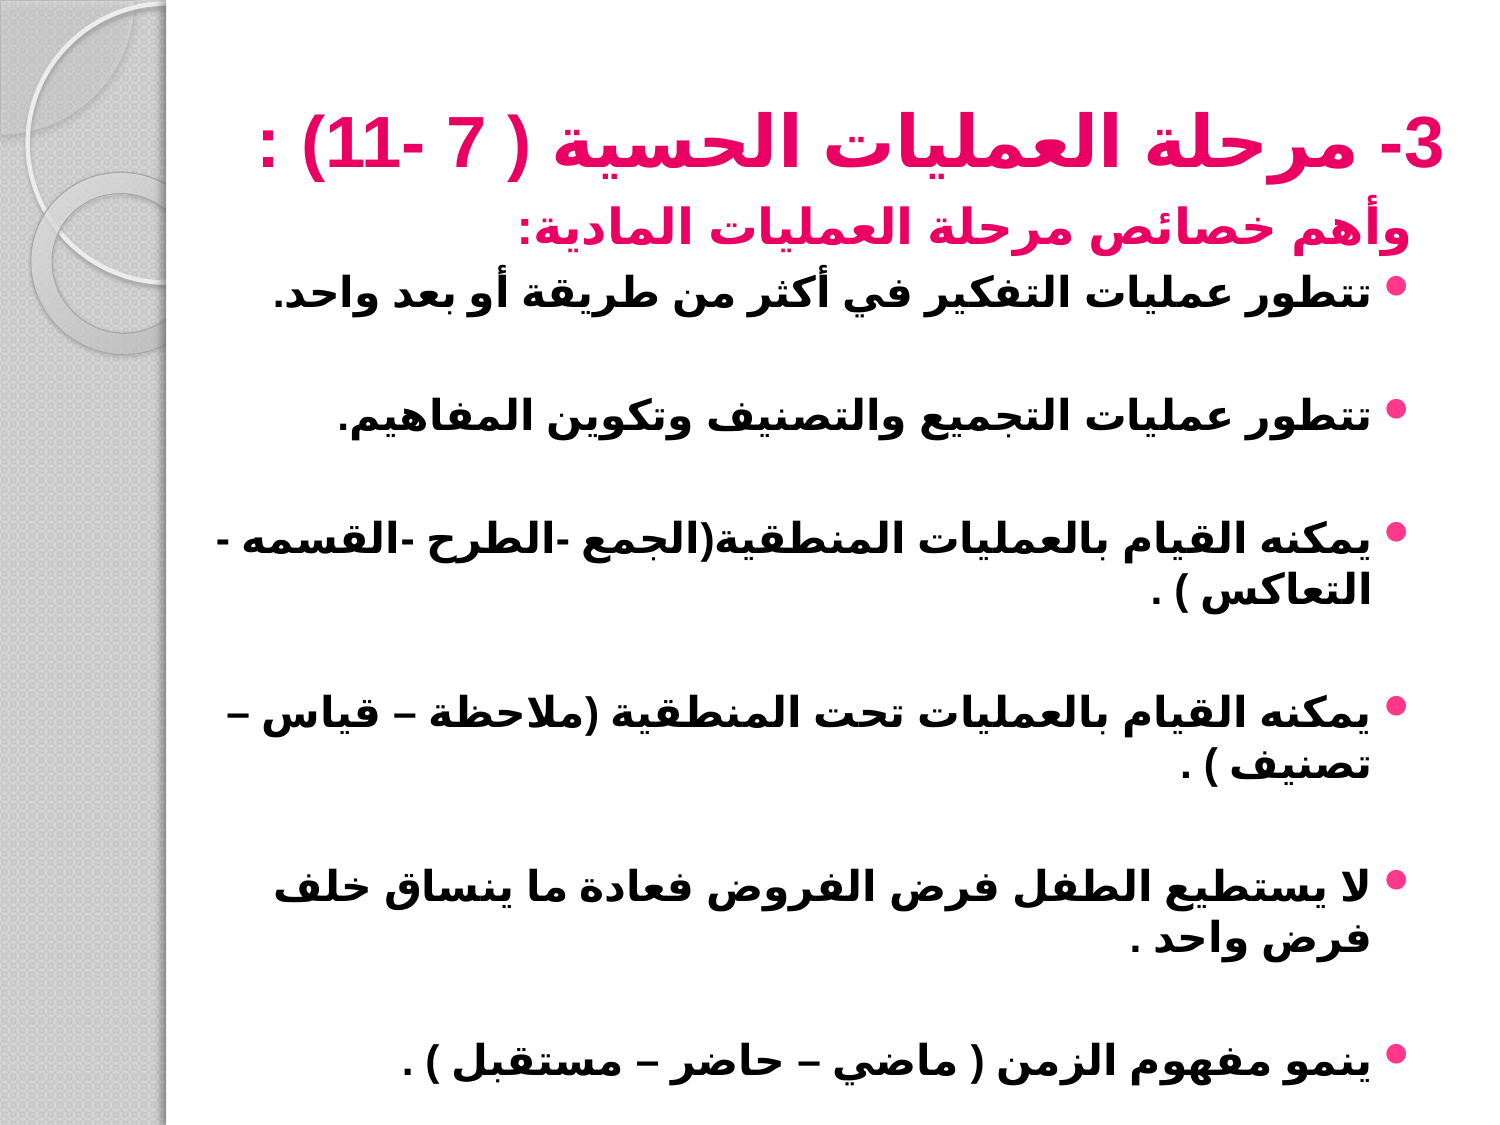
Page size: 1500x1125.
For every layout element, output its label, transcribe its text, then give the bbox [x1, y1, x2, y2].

title 3- مرحلة العمليات الحسية ( 7 -11) : [235, 45, 1466, 233]
list وأهم خصائص مرحلة العمليات المادية: تتطور عمليات التفكير في أكثر من طريقة أو بعد واحد. تتطور عمليات التجميع والتصنيف وتكوين المفاهيم. يمكنه القيام بالعمليات المنطقية(الجمع -الطرح -القسمه - التعاكس ) . يمكنه القيام بالعمليات تحت المنطقية (ملاحظة – قياس – تصنيف ) . لا يستطيع الطفل فرض الفروض فعادة ما ينساق خلف فرض واحد . ينمو مفهوم الزمن ( ماضي – حاضر – مستقبل ) . [137, 187, 1439, 1100]
